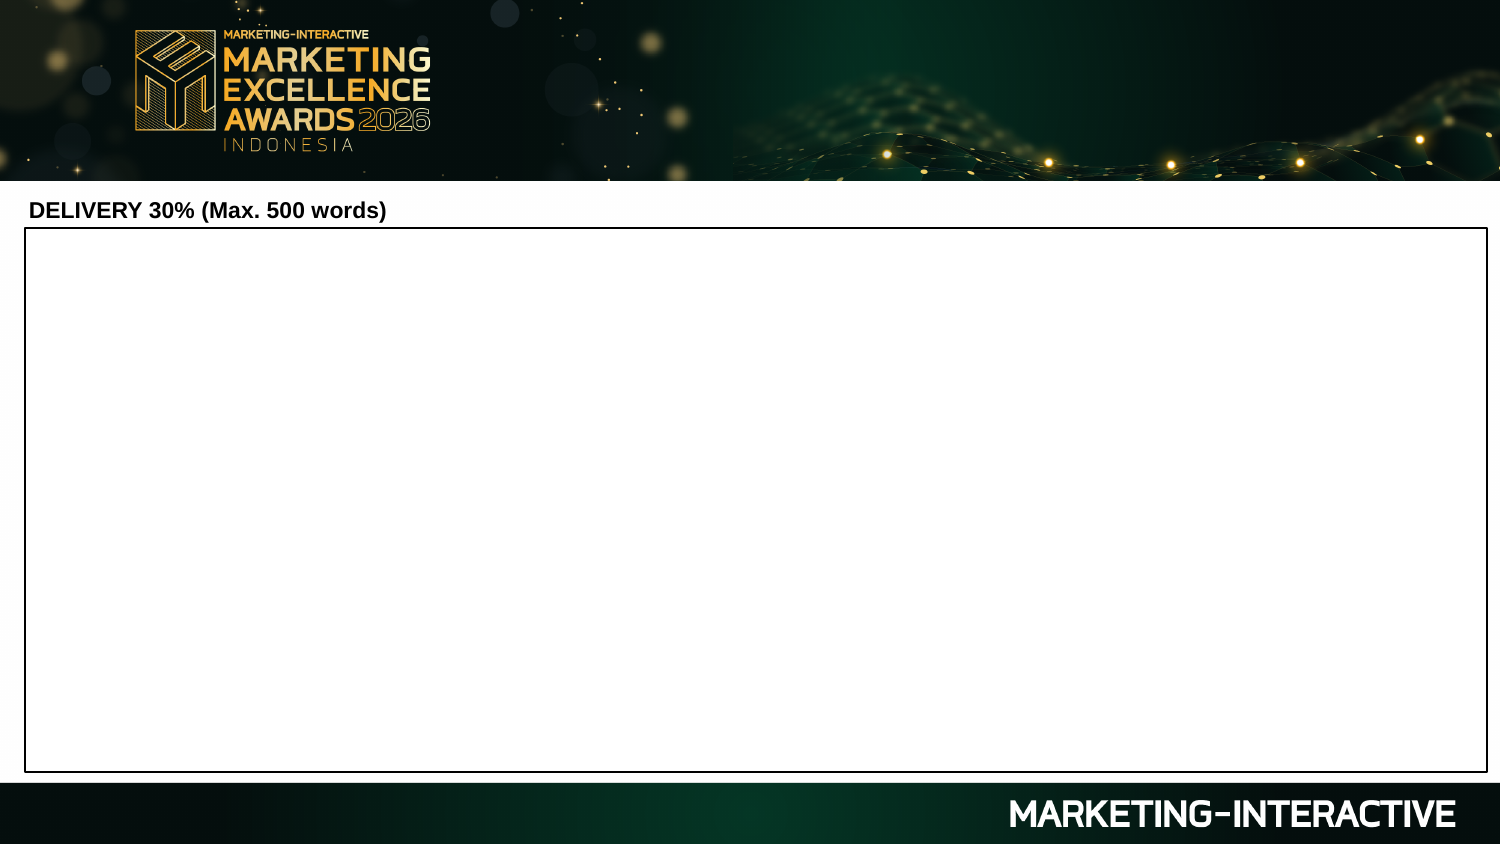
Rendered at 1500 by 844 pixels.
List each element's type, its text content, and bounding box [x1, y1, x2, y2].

text_box [23, 226, 1490, 774]
picture [0, 0, 1500, 844]
text_box DELIVERY 30% (Max. 500 words) [14, 184, 403, 231]
